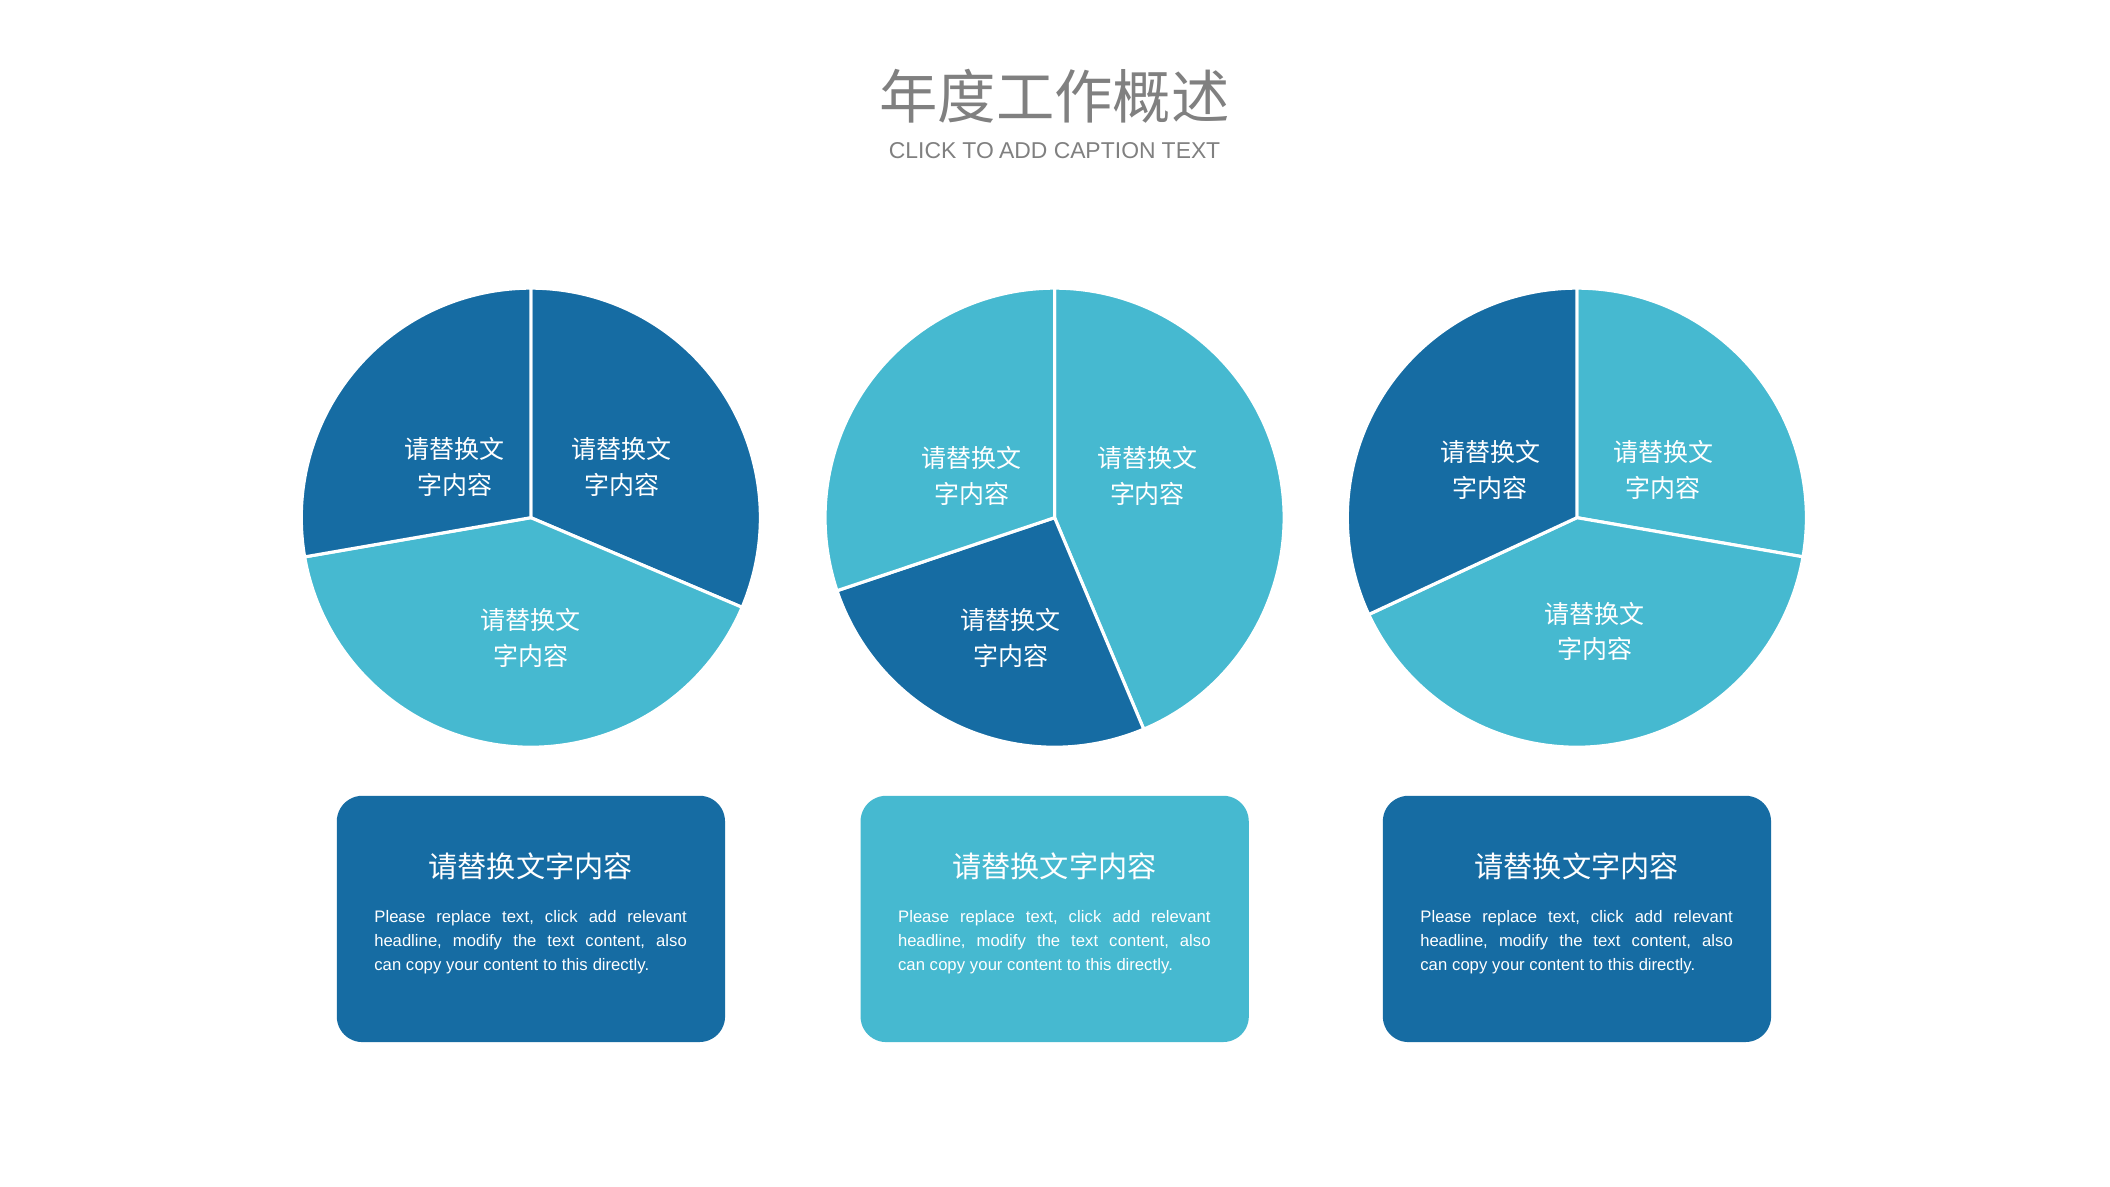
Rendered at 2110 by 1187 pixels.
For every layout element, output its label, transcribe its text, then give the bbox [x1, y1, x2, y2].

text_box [860, 795, 1249, 1043]
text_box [336, 795, 726, 1043]
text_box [1300, 278, 1854, 757]
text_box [777, 278, 1300, 757]
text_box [254, 278, 777, 757]
text_box CLICK TO ADD CAPTION TEXT [865, 135, 1245, 163]
text_box 年度工作概述 [865, 60, 1245, 131]
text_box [1382, 795, 1772, 1043]
